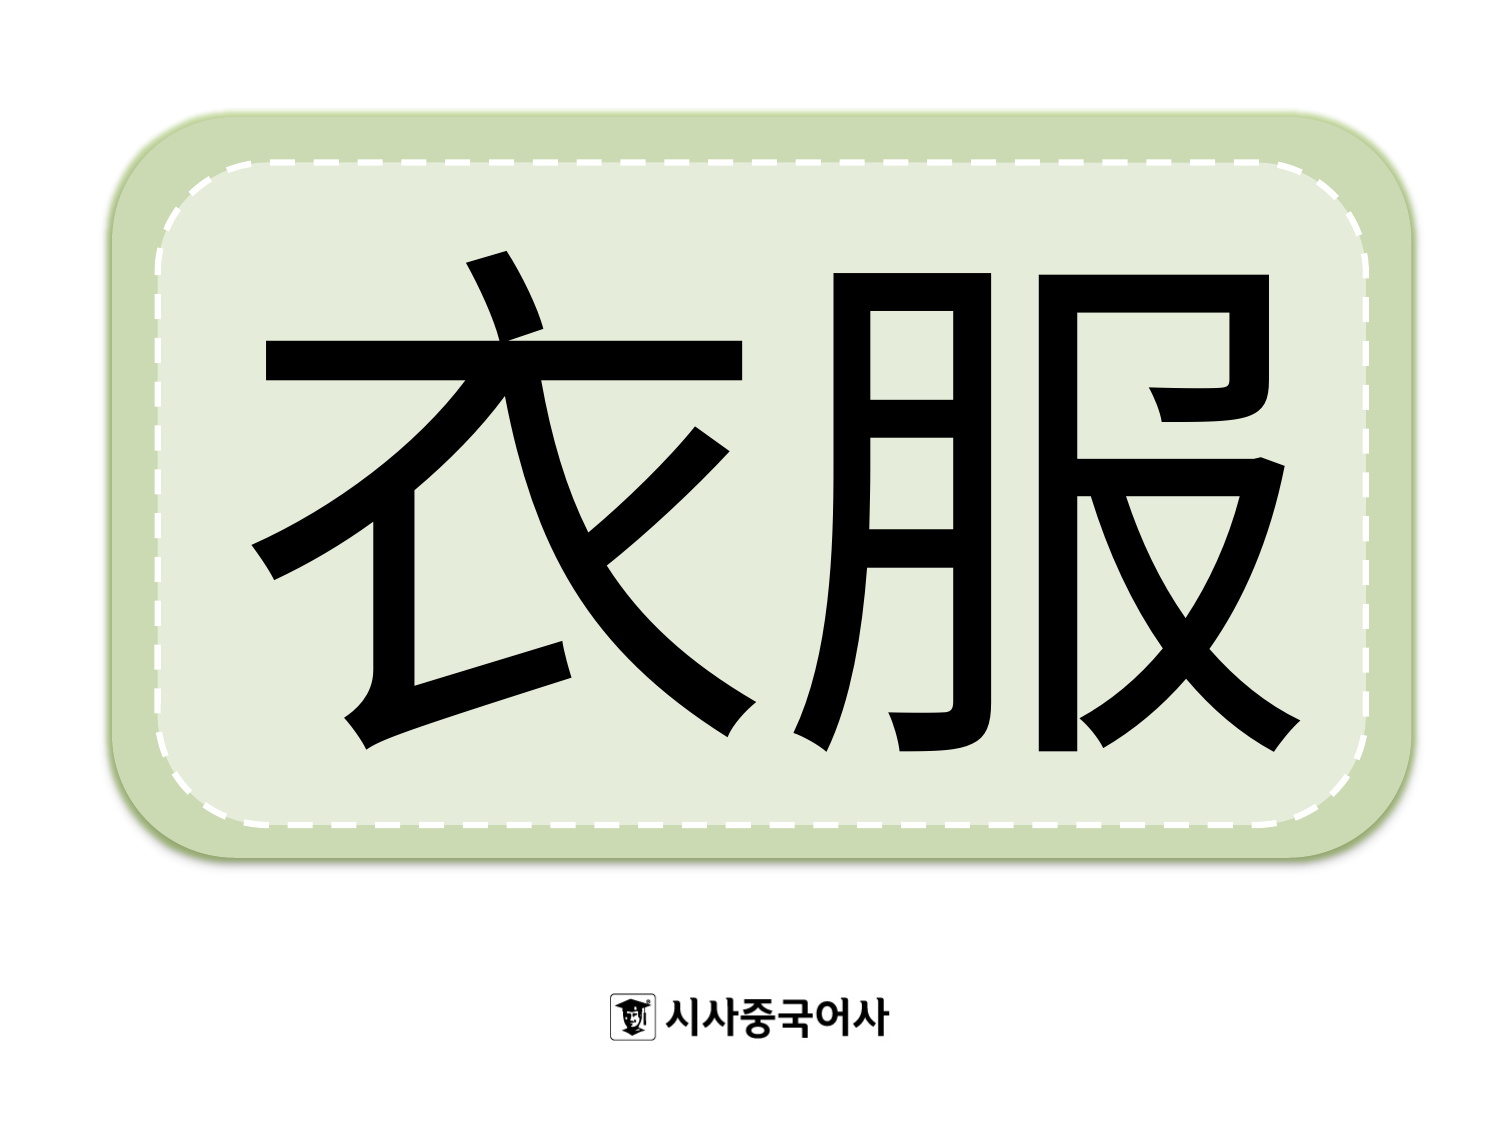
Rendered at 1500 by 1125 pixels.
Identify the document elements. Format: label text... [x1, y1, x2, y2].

text_box 衣服 [171, 160, 1380, 824]
picture [602, 987, 898, 1047]
